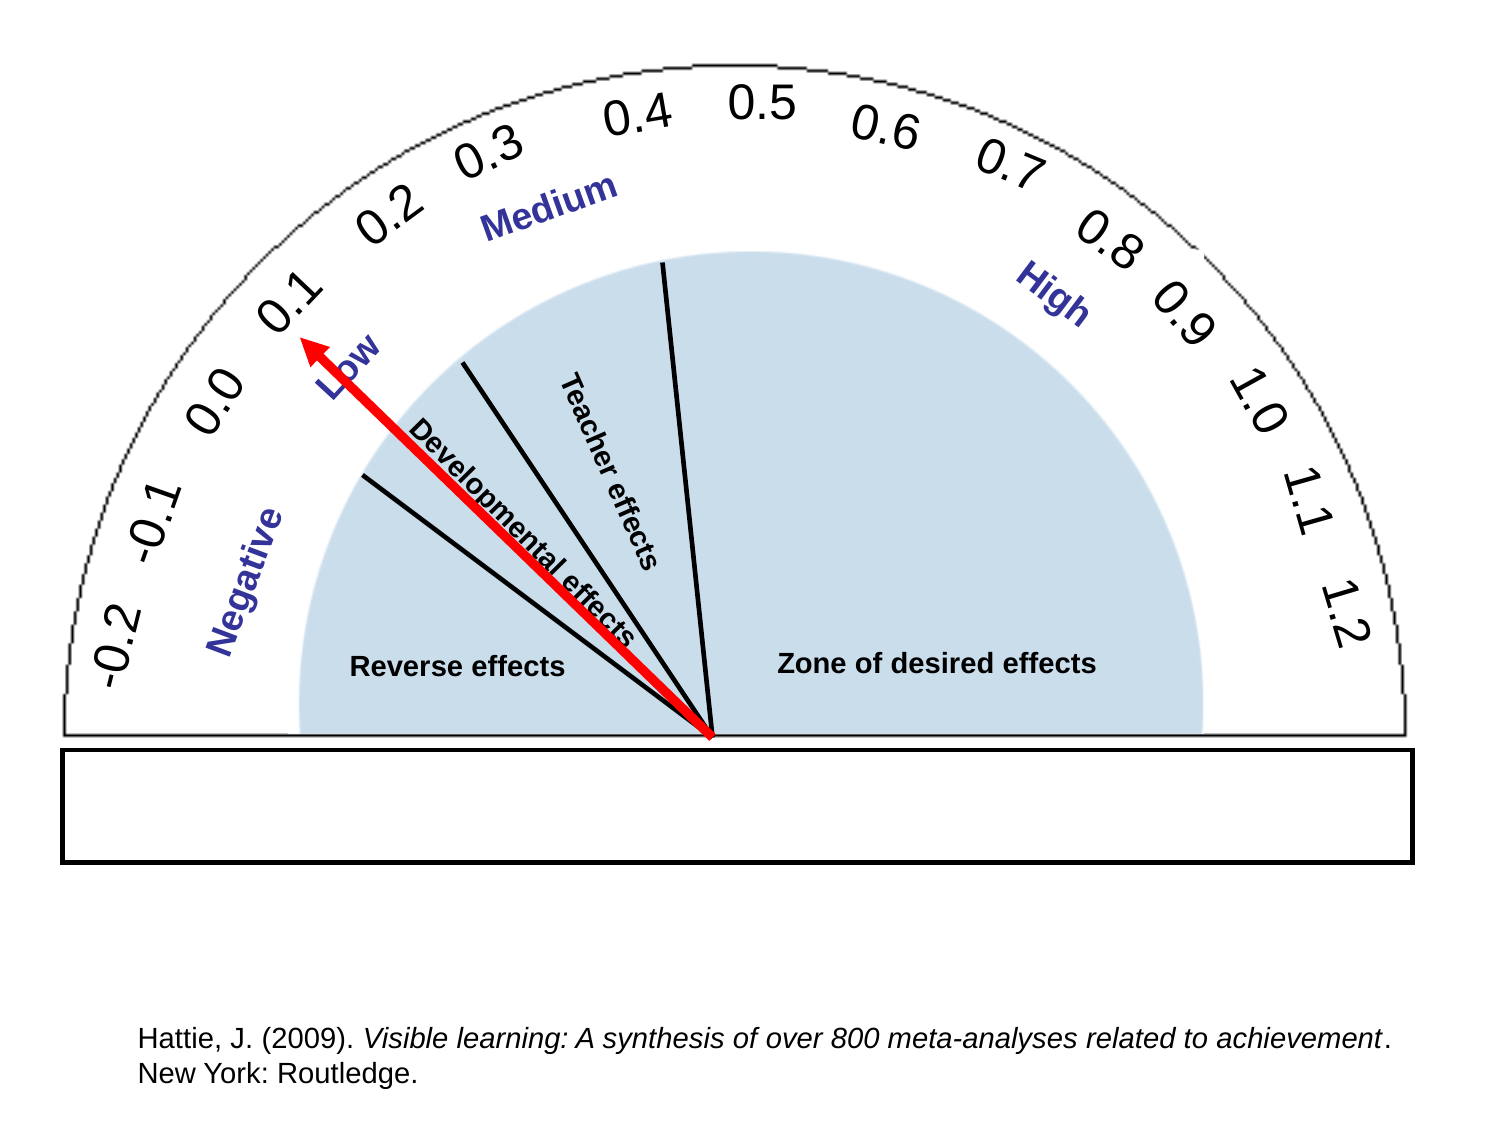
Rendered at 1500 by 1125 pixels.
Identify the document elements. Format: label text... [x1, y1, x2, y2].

text_box Hattie, J. (2009). Visible learning: A synthesis of over 800 meta-analyses related to achievement. New York: Routledge. [123, 1012, 1416, 1098]
text_box [992, 760, 1413, 863]
picture [0, 33, 1451, 951]
text_box [62, 760, 498, 863]
